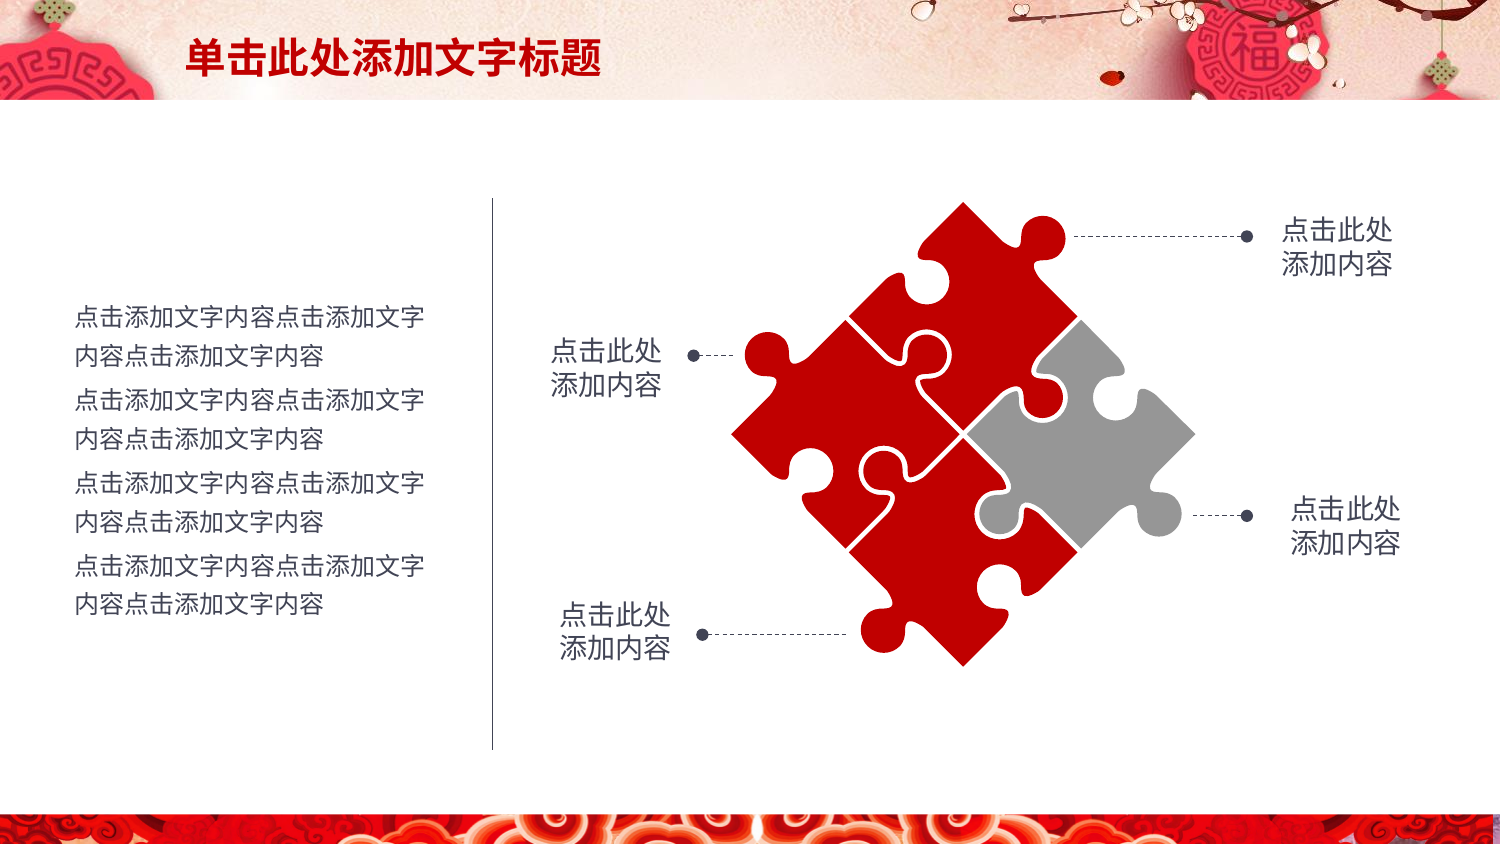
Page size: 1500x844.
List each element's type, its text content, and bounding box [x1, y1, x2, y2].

text_box [728, 317, 962, 551]
text_box 点击此处 添加内容 [1266, 204, 1409, 288]
text_box 点击添加文字内容点击添加文字内容点击添加文字内容 点击添加文字内容点击添加文字内容点击添加文字内容 点击添加文字内容点击添加文字内容点击添加文字内容 点击添加文字内容点击添加文字内容点击添加文字内容 [59, 285, 441, 705]
text_box 点击此处 添加内容 [545, 589, 687, 672]
text_box [846, 199, 1080, 433]
text_box 点击此处 添加内容 [1275, 484, 1417, 567]
text_box [964, 317, 1198, 551]
picture [0, 815, 1500, 844]
text_box [846, 435, 1080, 669]
picture [0, 0, 1500, 99]
text_box 点击此处 添加内容 [535, 325, 678, 409]
